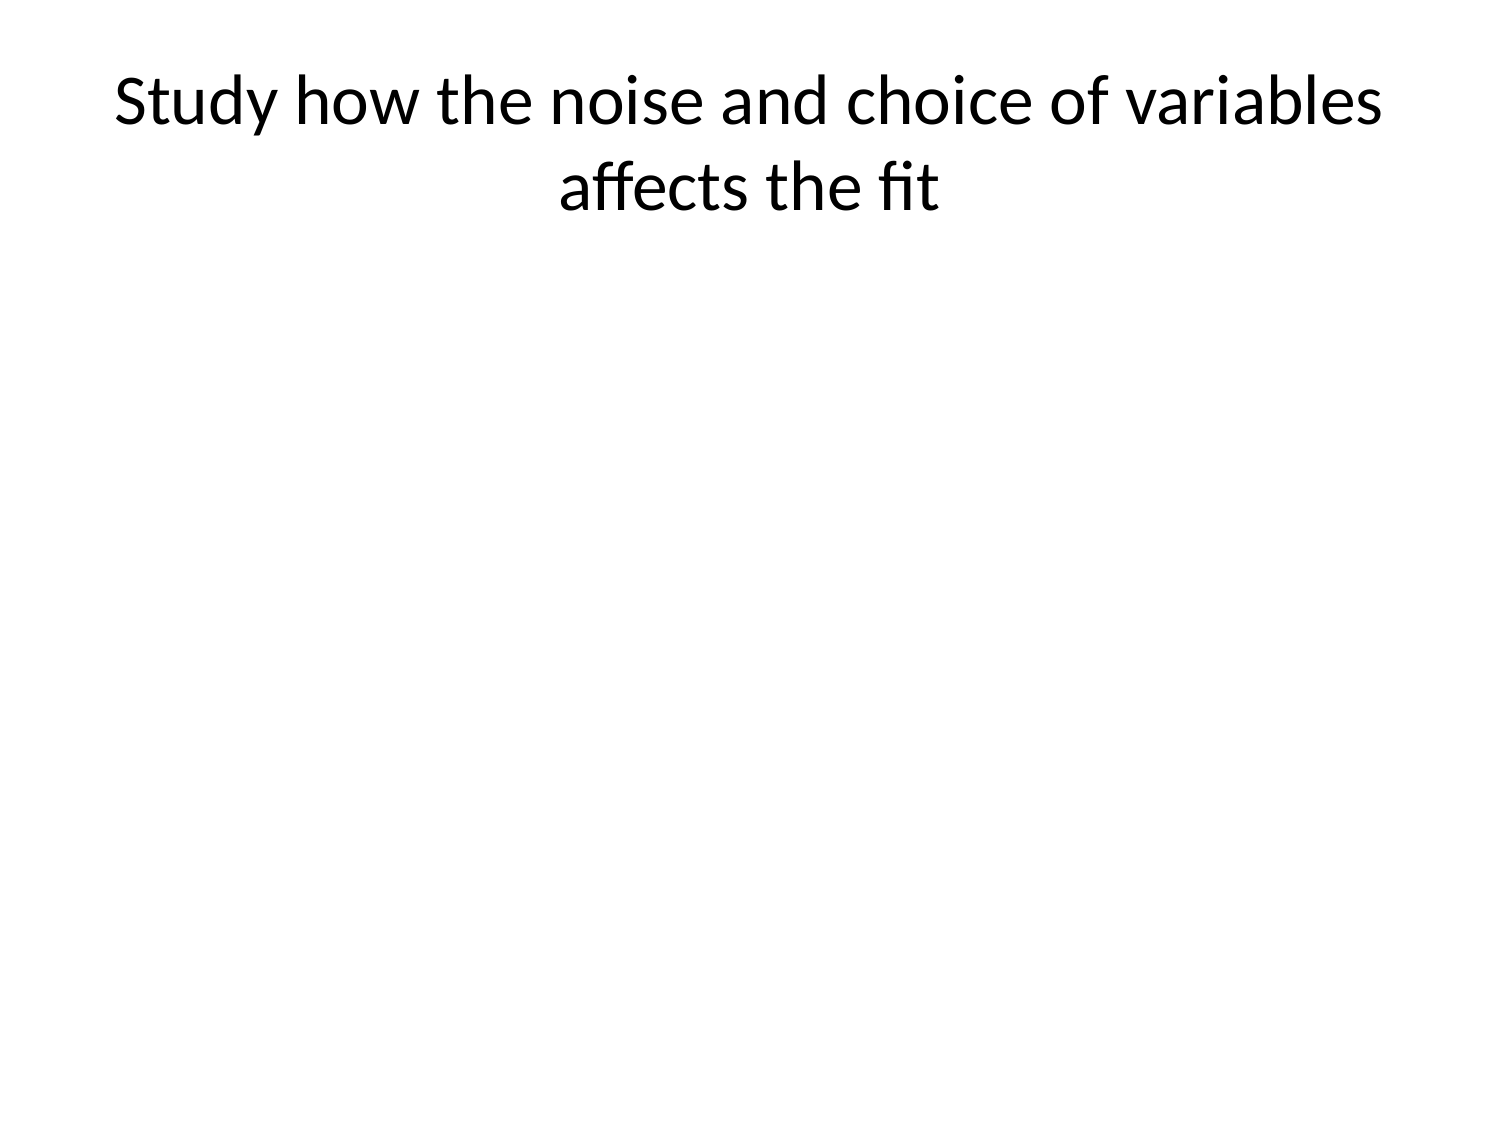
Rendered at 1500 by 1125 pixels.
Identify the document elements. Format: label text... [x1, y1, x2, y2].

title Study how the noise and choice of variables affects the fit [75, 45, 1425, 233]
